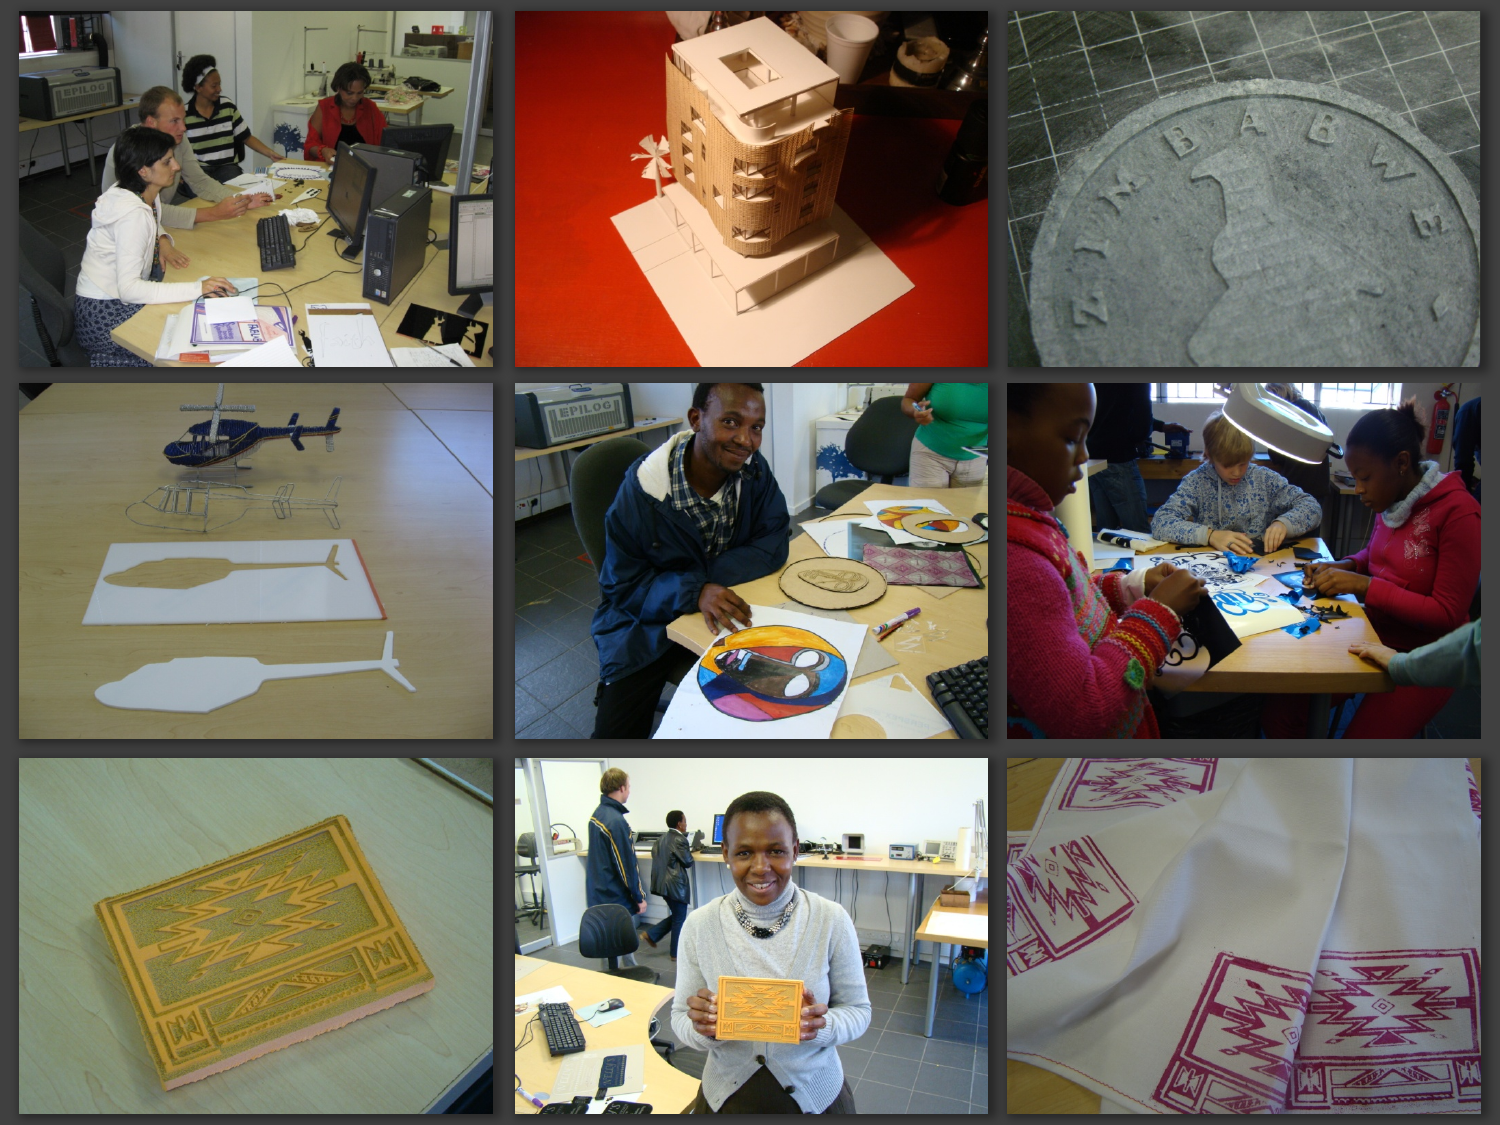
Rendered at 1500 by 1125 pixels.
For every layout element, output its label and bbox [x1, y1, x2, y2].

picture [1007, 383, 1481, 739]
picture [515, 383, 989, 739]
picture [1007, 758, 1481, 1114]
picture [19, 758, 493, 1114]
picture [515, 11, 989, 367]
picture [19, 11, 493, 367]
picture [1007, 11, 1481, 367]
picture [515, 758, 989, 1114]
picture [19, 383, 493, 739]
